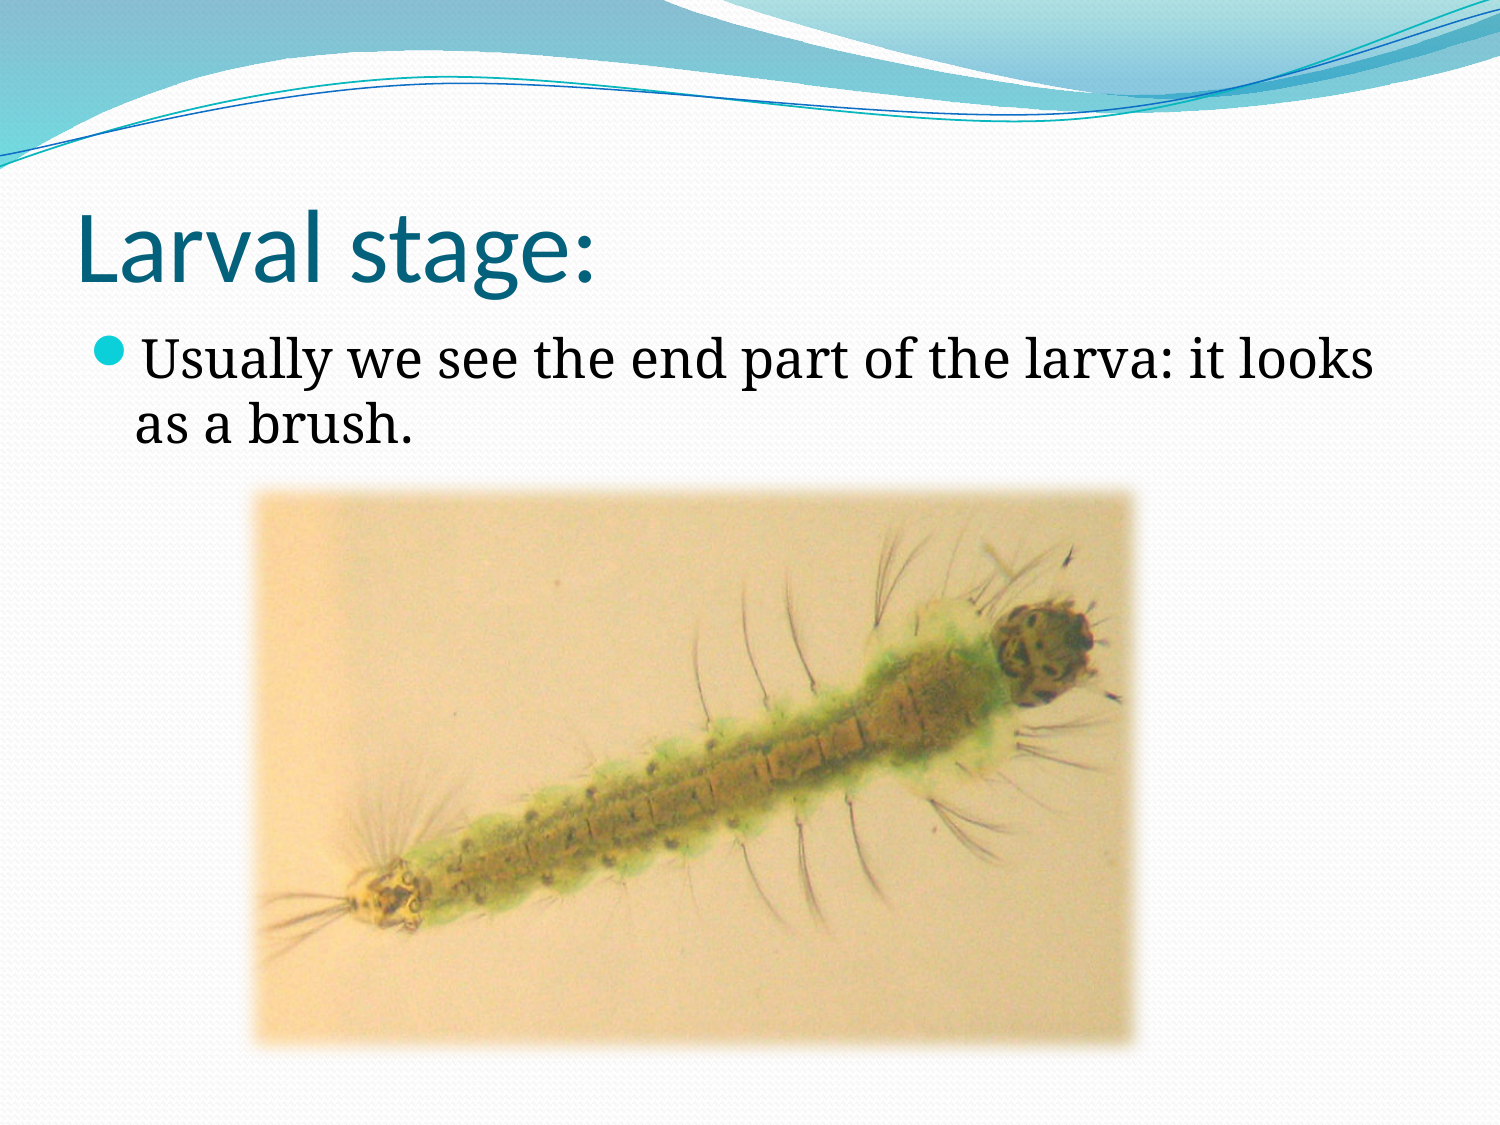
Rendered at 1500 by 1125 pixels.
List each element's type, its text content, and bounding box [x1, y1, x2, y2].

title Larval stage: [75, 115, 1425, 303]
list Usually we see the end part of the larva: it looks as a brush. [75, 317, 1425, 1038]
picture [237, 474, 1151, 1063]
